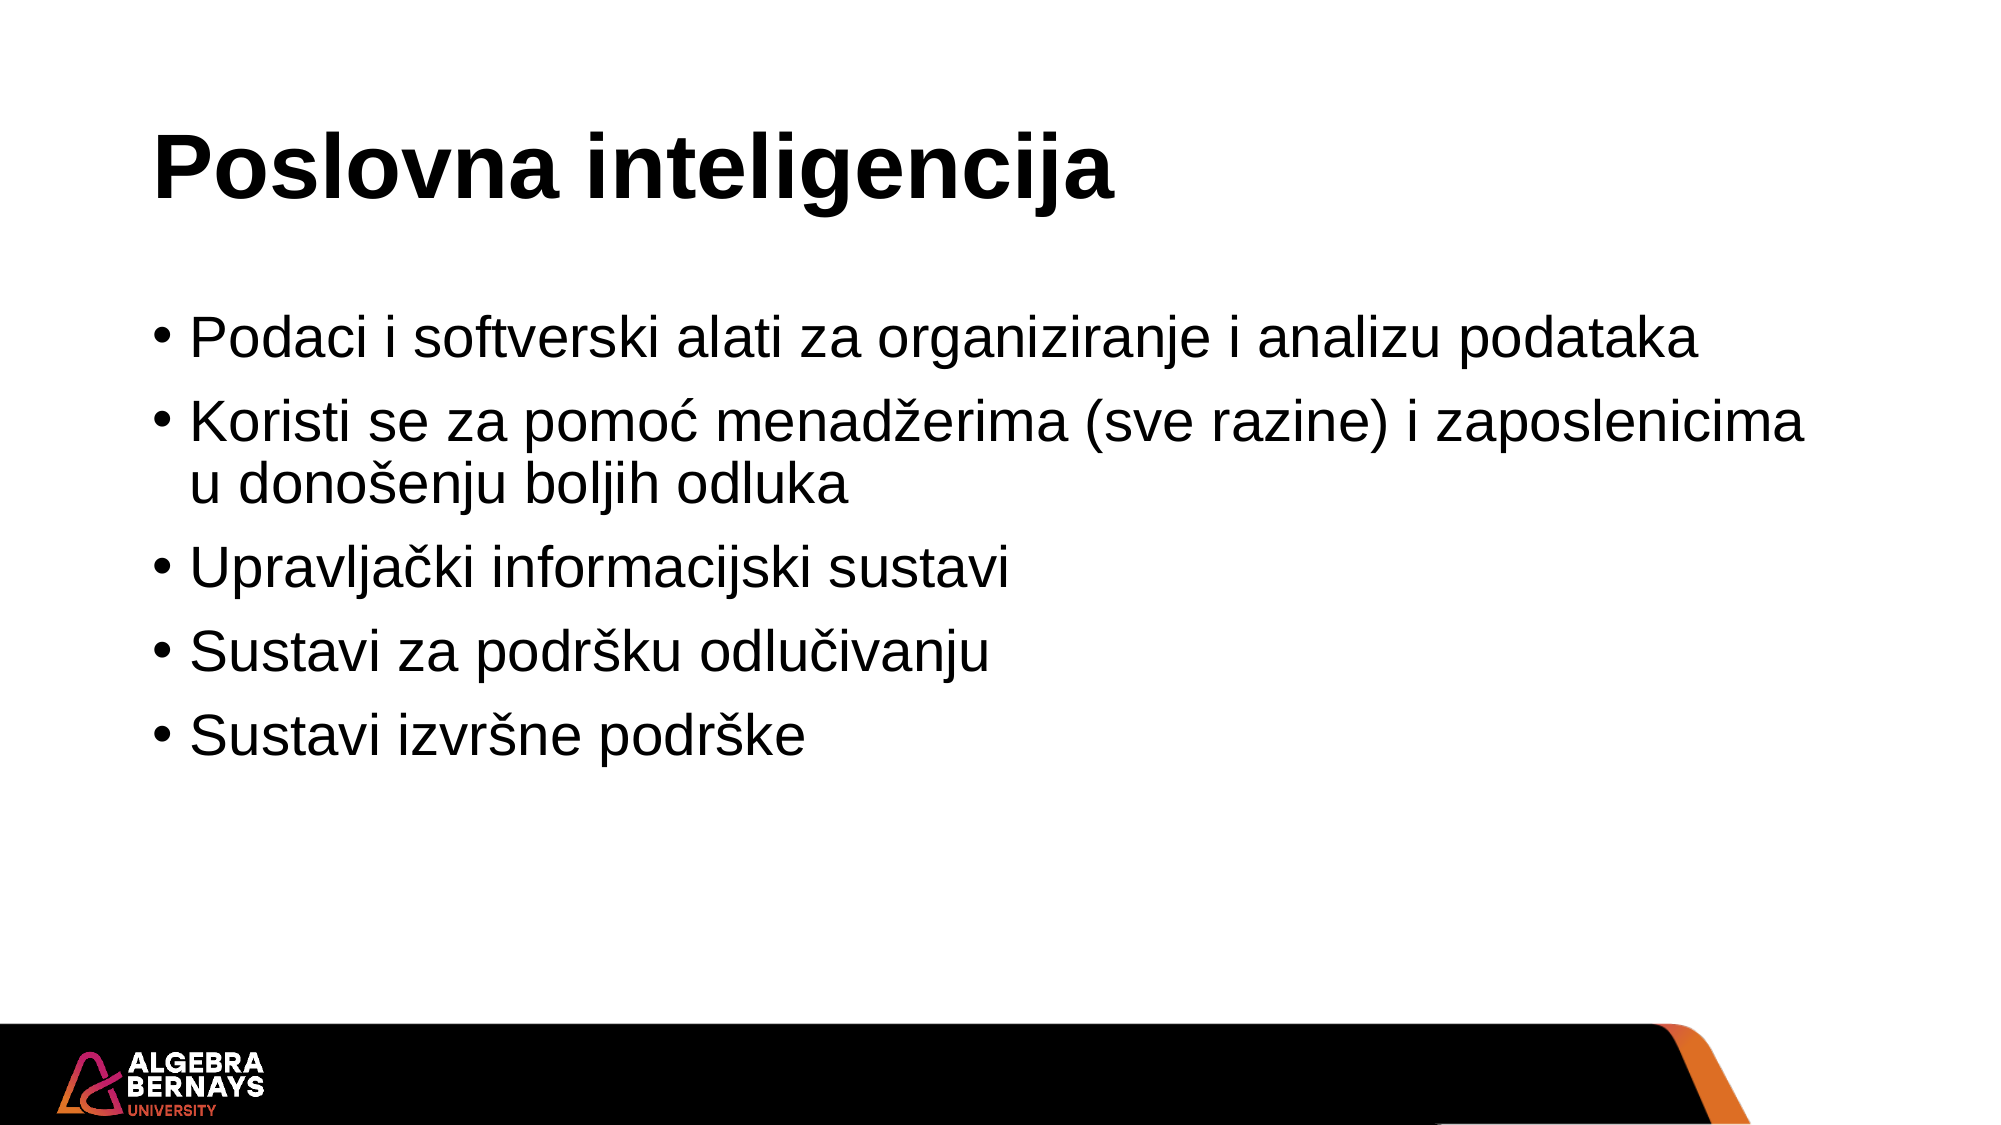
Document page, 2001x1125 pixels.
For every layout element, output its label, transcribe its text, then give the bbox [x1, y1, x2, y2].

title Poslovna inteligencija [137, 67, 1863, 271]
picture [0, 1023, 1958, 1125]
list Podaci i softverski alati za organiziranje i analizu podataka Koristi se za pomoć menadžerima (sve razine) i zaposlenicima u donošenju boljih odluka Upravljački informacijski sustavi Sustavi za podršku odlučivanju Sustavi izvršne podrške [137, 299, 1863, 953]
